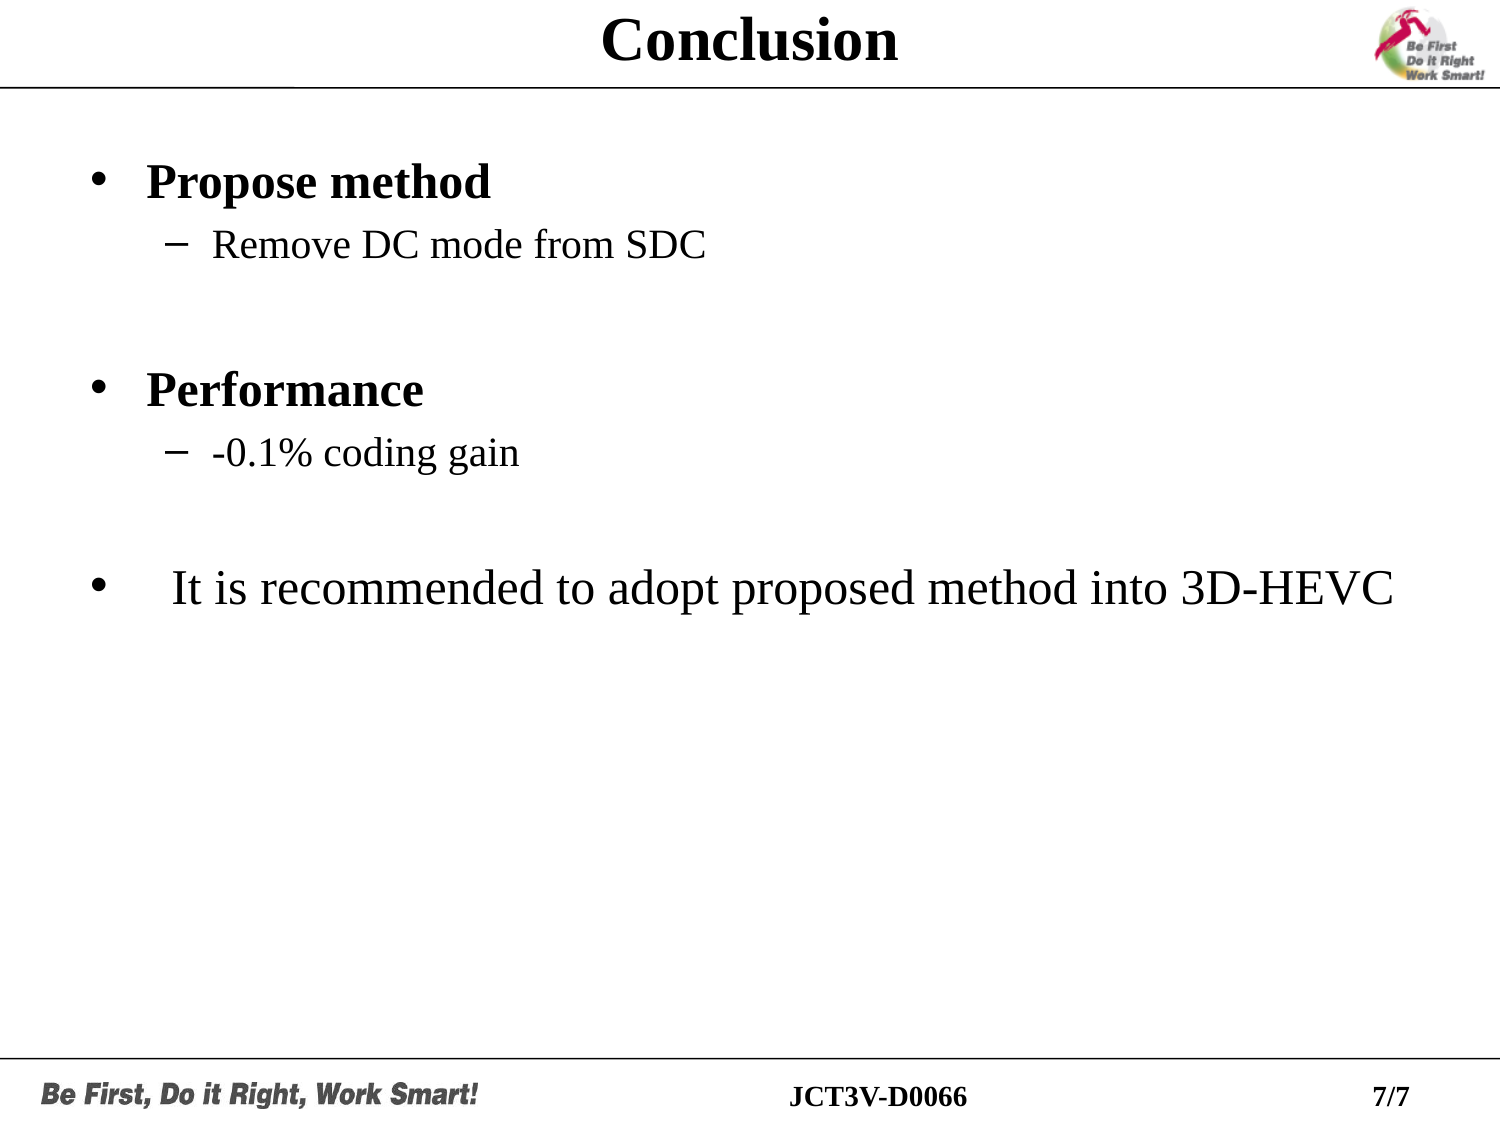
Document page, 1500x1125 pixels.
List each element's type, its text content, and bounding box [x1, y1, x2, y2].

list Propose method Remove DC mode from SDC Performance -0.1% coding gain It is recommended to adopt proposed method into 3D-HEVC [74, 140, 1426, 1032]
text_box JCT3V-D0066 [632, 1065, 983, 1125]
slide_number 7/7 [1074, 1065, 1425, 1125]
title Conclusion [74, 0, 1426, 130]
picture [41, 1082, 478, 1109]
picture [1426, 5, 1489, 83]
